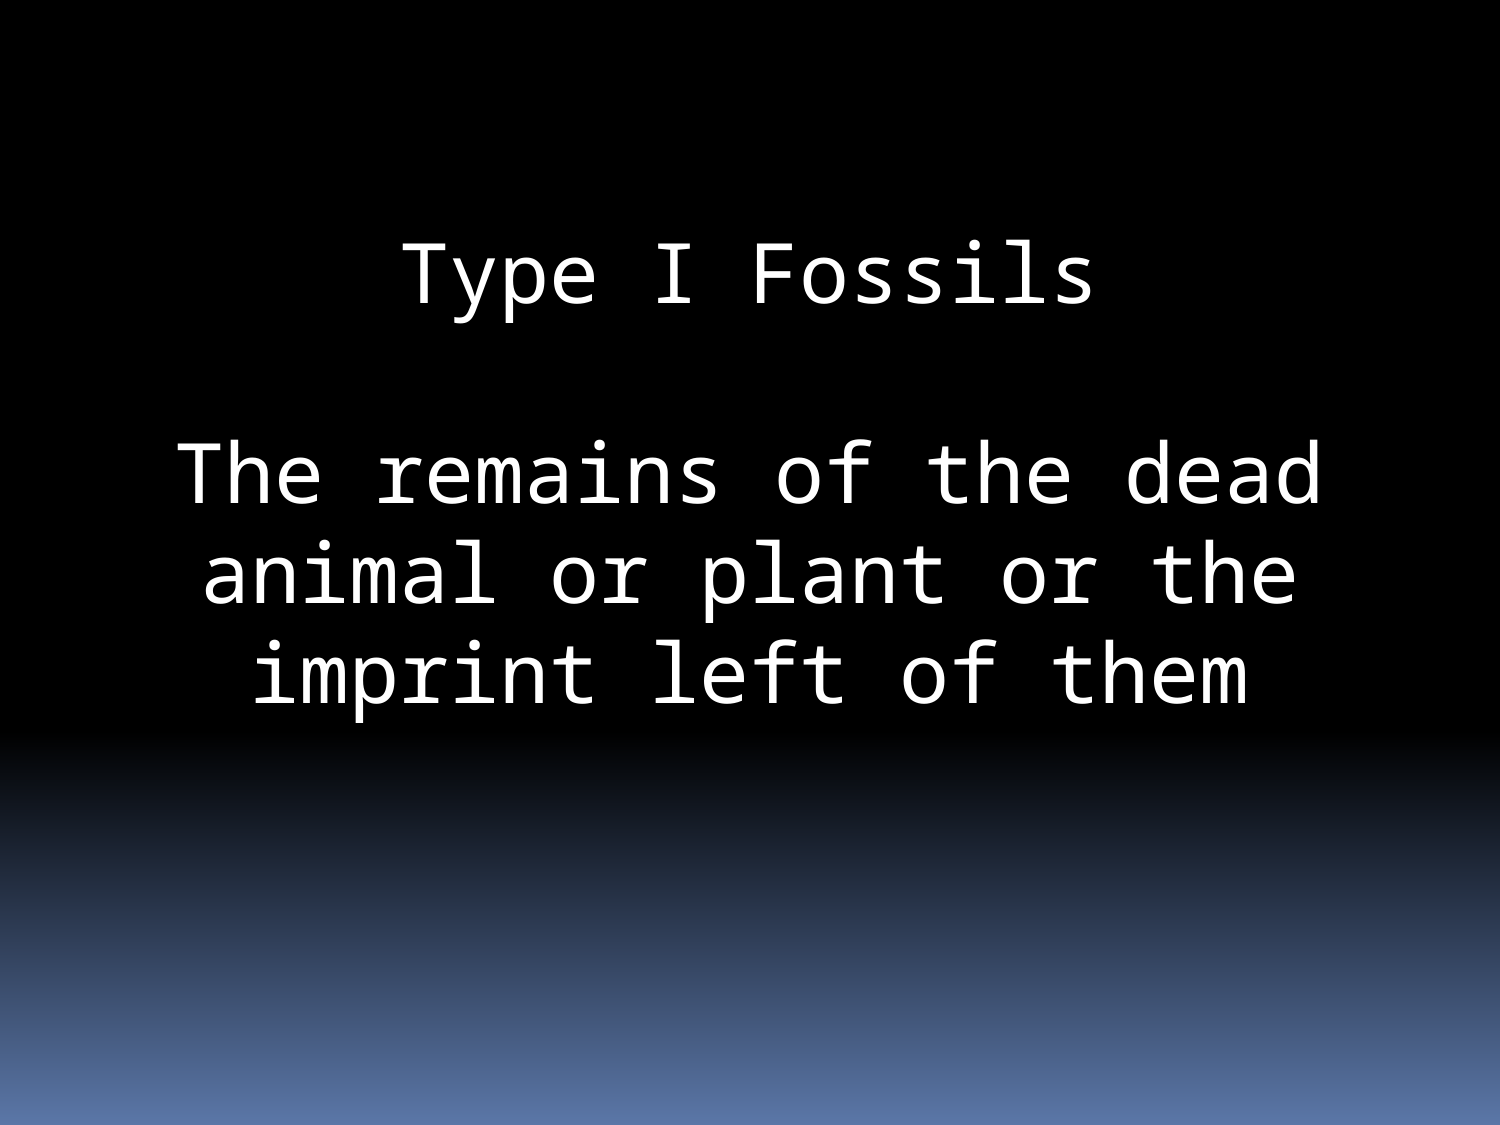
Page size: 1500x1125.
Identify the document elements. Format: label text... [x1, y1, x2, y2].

text_box Type I Fossils The remains of the dead animal or plant or the imprint left of them [74, 212, 1425, 1077]
